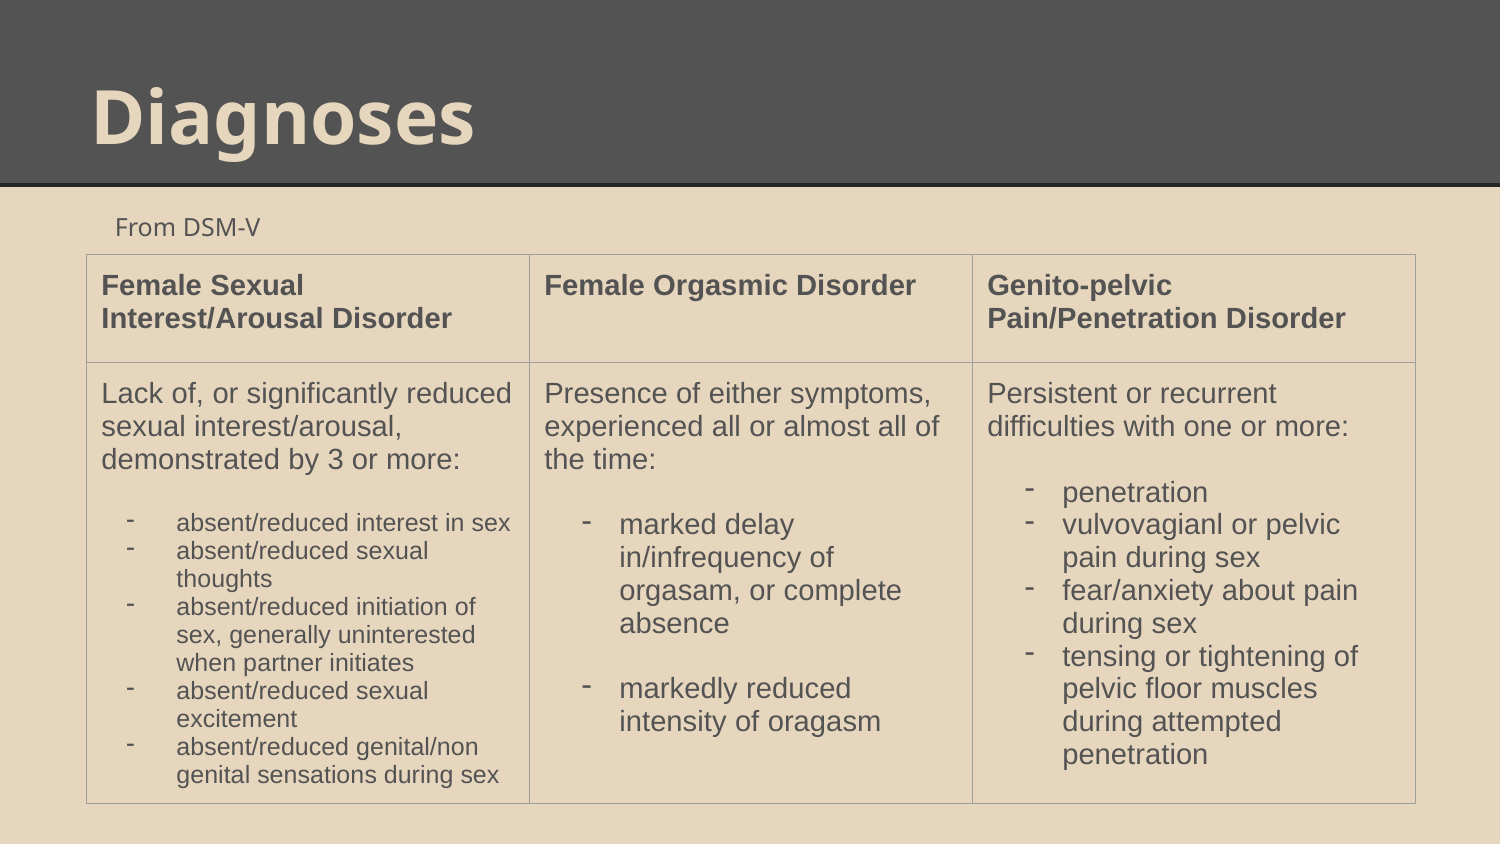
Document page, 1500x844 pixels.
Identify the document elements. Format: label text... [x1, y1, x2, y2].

table_cell Persistent or recurrent difficulties with one or more: penetration vulvovagianl or pelvic pain during sex fear/anxiety about pain during sex tensing or tightening of pelvic floor muscles during attempted penetration [973, 363, 1415, 803]
table_header Genito-pelvic Pain/Penetration Disorder [973, 255, 1415, 362]
list From DSM-V [75, 196, 1425, 808]
table_header Female Sexual Interest/Arousal Disorder [87, 255, 529, 362]
table_header Female Orgasmic Disorder [530, 255, 972, 362]
table_cell Presence of either symptoms, experienced all or almost all of the time: marked delay in/infrequency of orgasam, or complete absence markedly reduced intensity of oragasm [530, 363, 972, 803]
title Diagnoses [75, 33, 1425, 175]
table_cell Lack of, or significantly reduced sexual interest/arousal, demonstrated by 3 or more: absent/reduced interest in sex absent/reduced sexual thoughts absent/reduced initiation of sex, generally uninterested when partner initiates absent/reduced sexual excitement absent/reduced genital/non genital sensations during sex [87, 363, 529, 803]
